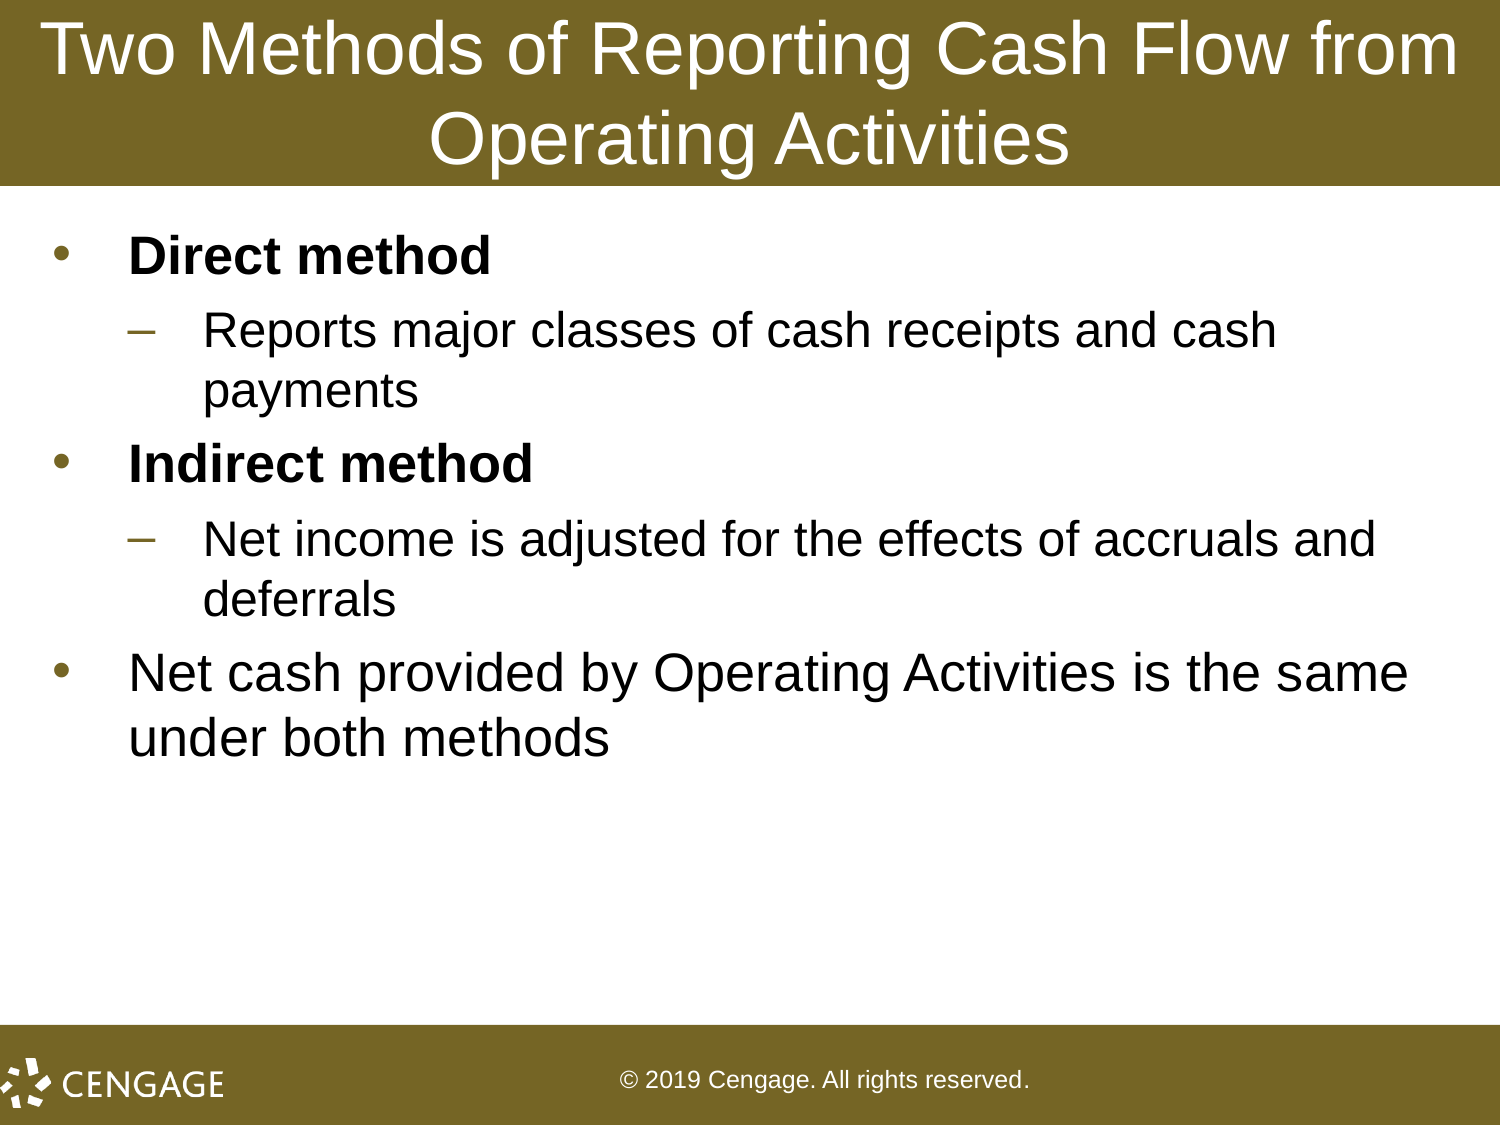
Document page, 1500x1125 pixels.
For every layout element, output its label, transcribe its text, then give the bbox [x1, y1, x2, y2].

picture [0, 1058, 223, 1108]
title Two Methods of Reporting Cash Flow from Operating Activities [7, 4, 1493, 175]
list Direct method Reports major classes of cash receipts and cash payments Indirect method Net income is adjusted for the effects of accruals and deferrals Net cash provided by Operating Activities is the same under both methods [37, 212, 1475, 990]
